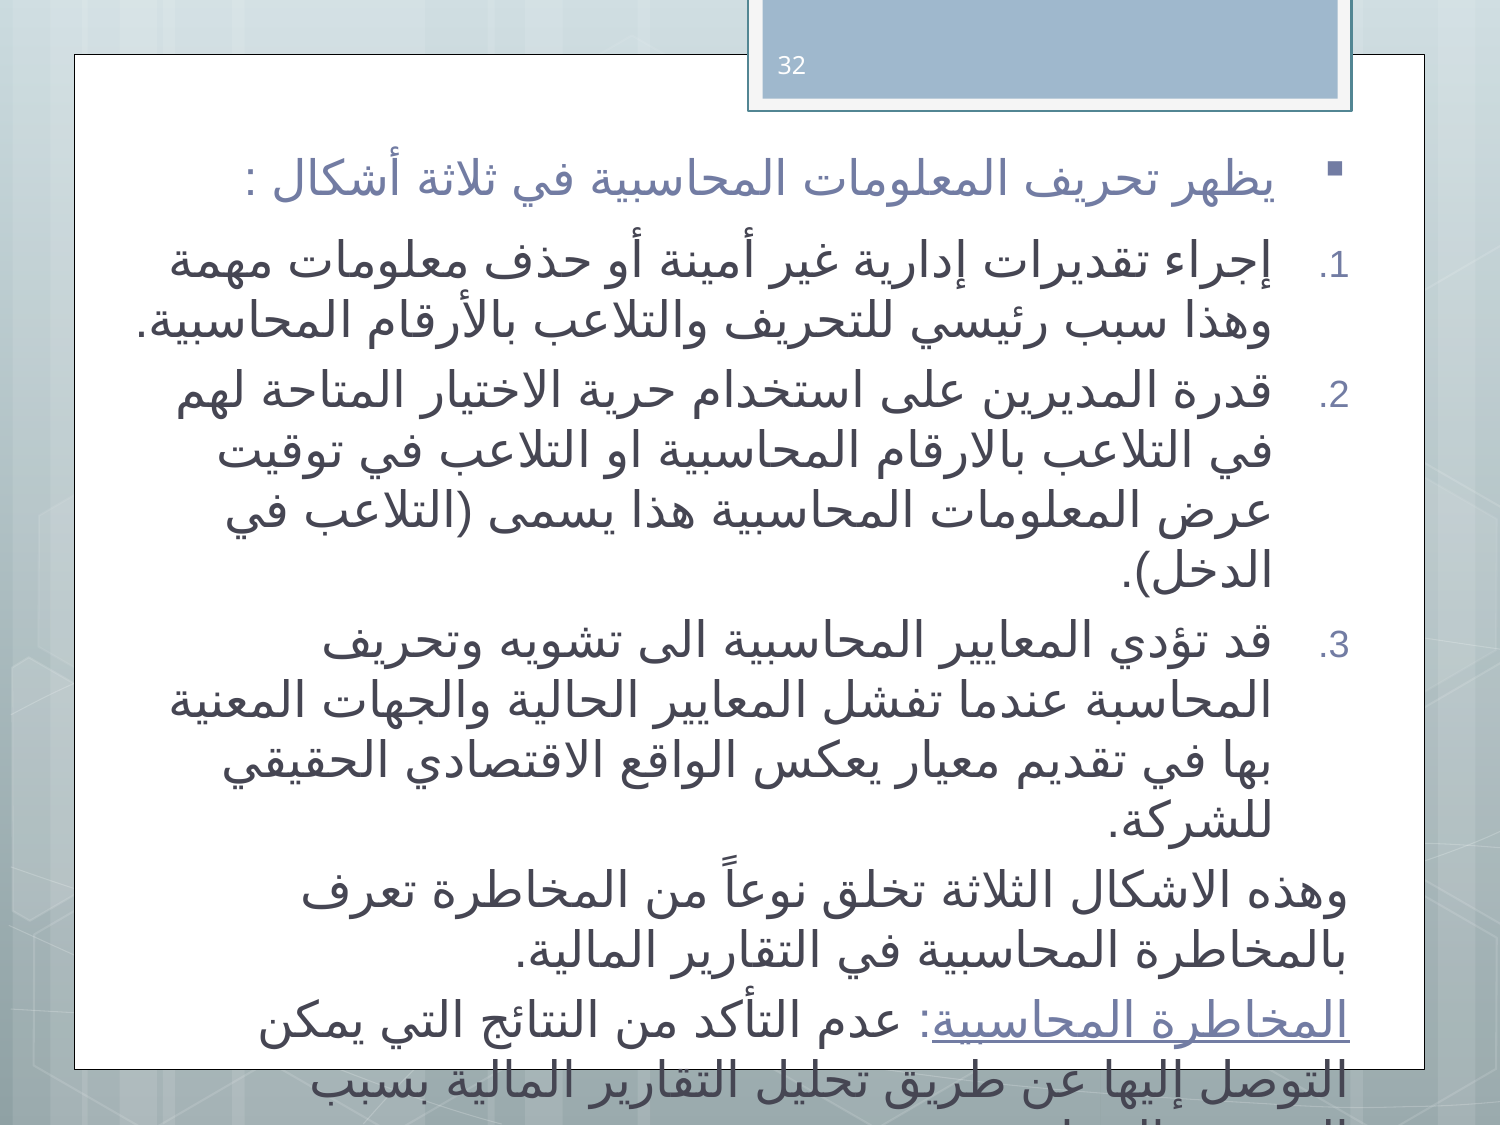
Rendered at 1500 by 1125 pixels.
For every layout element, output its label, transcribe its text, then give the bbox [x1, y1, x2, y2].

list إجراء تقديرات إدارية غير أمينة أو حذف معلومات مهمة وهذا سبب رئيسي للتحريف والتلاعب بالأرقام المحاسبية. قدرة المديرين على استخدام حرية الاختيار المتاحة لهم في التلاعب بالارقام المحاسبية او التلاعب في توقيت عرض المعلومات المحاسبية هذا يسمى (التلاعب في الدخل). قد تؤدي المعايير المحاسبية الى تشويه وتحريف المحاسبة عندما تفشل المعايير الحالية والجهات المعنية بها في تقديم معيار يعكس الواقع الاقتصادي الحقيقي للشركة. وهذه الاشكال الثلاثة تخلق نوعاً من المخاطرة تعرف بالمخاطرة المحاسبية في التقارير المالية. المخاطرة المحاسبية: عدم التأكد من النتائج التي يمكن التوصل إليها عن طريق تحليل التقارير المالية بسبب التحريف المحاسبي. [112, 219, 1376, 1035]
title يظهر تحريف المعلومات المحاسبية في ثلاثة أشكال : [206, 125, 1359, 213]
slide_number 32 [762, 36, 982, 97]
